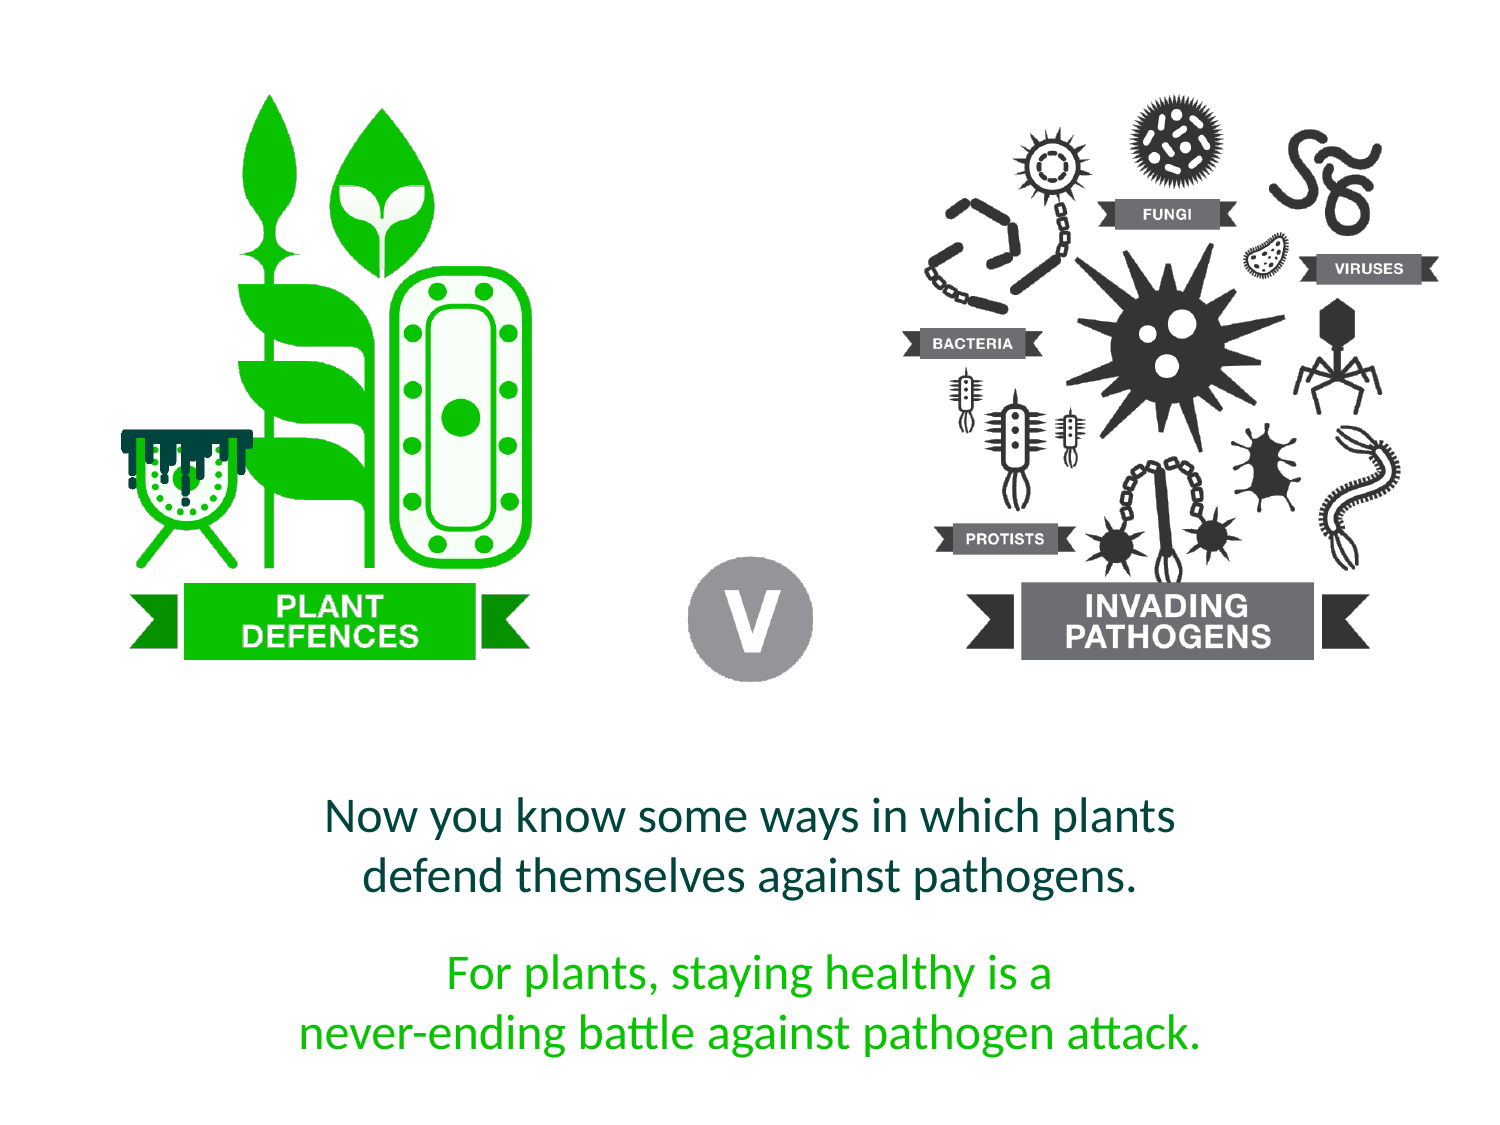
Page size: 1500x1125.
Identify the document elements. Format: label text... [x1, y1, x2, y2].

text_box Now you know some ways in which plants defend themselves against pathogens. For plants, staying healthy is a never-ending battle against pathogen attack. [47, 774, 1452, 1067]
picture [121, 93, 532, 660]
picture [687, 555, 813, 682]
picture [902, 94, 1439, 660]
